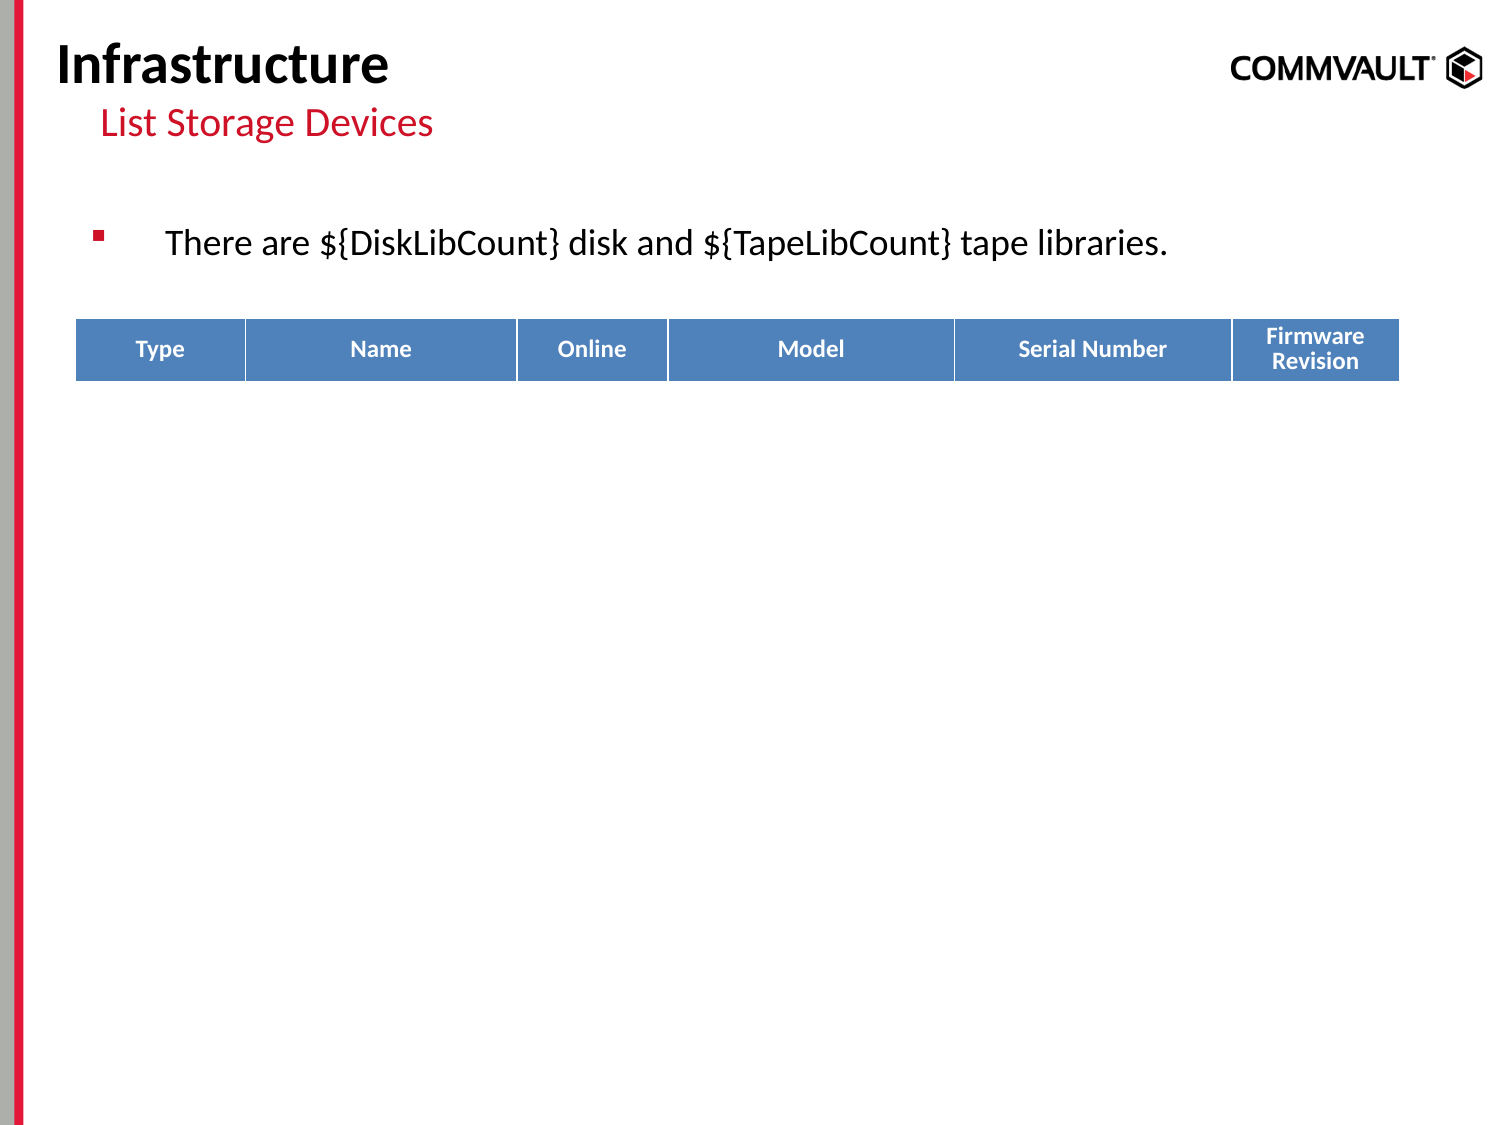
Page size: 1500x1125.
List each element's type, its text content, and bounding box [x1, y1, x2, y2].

list List Storage Devices [85, 89, 1232, 150]
table_header Name [246, 319, 516, 381]
text_box There are ${DiskLibCount} disk and ${TapeLibCount} tape libraries. [75, 210, 1400, 267]
table_header Firmware Revision [1233, 319, 1399, 381]
picture [1232, 46, 1483, 89]
table_header Type [76, 319, 245, 381]
table_header Online [518, 319, 667, 381]
table_header Model [669, 319, 954, 381]
table_header Serial Number [955, 319, 1231, 381]
title Infrastructure [41, 30, 1232, 91]
